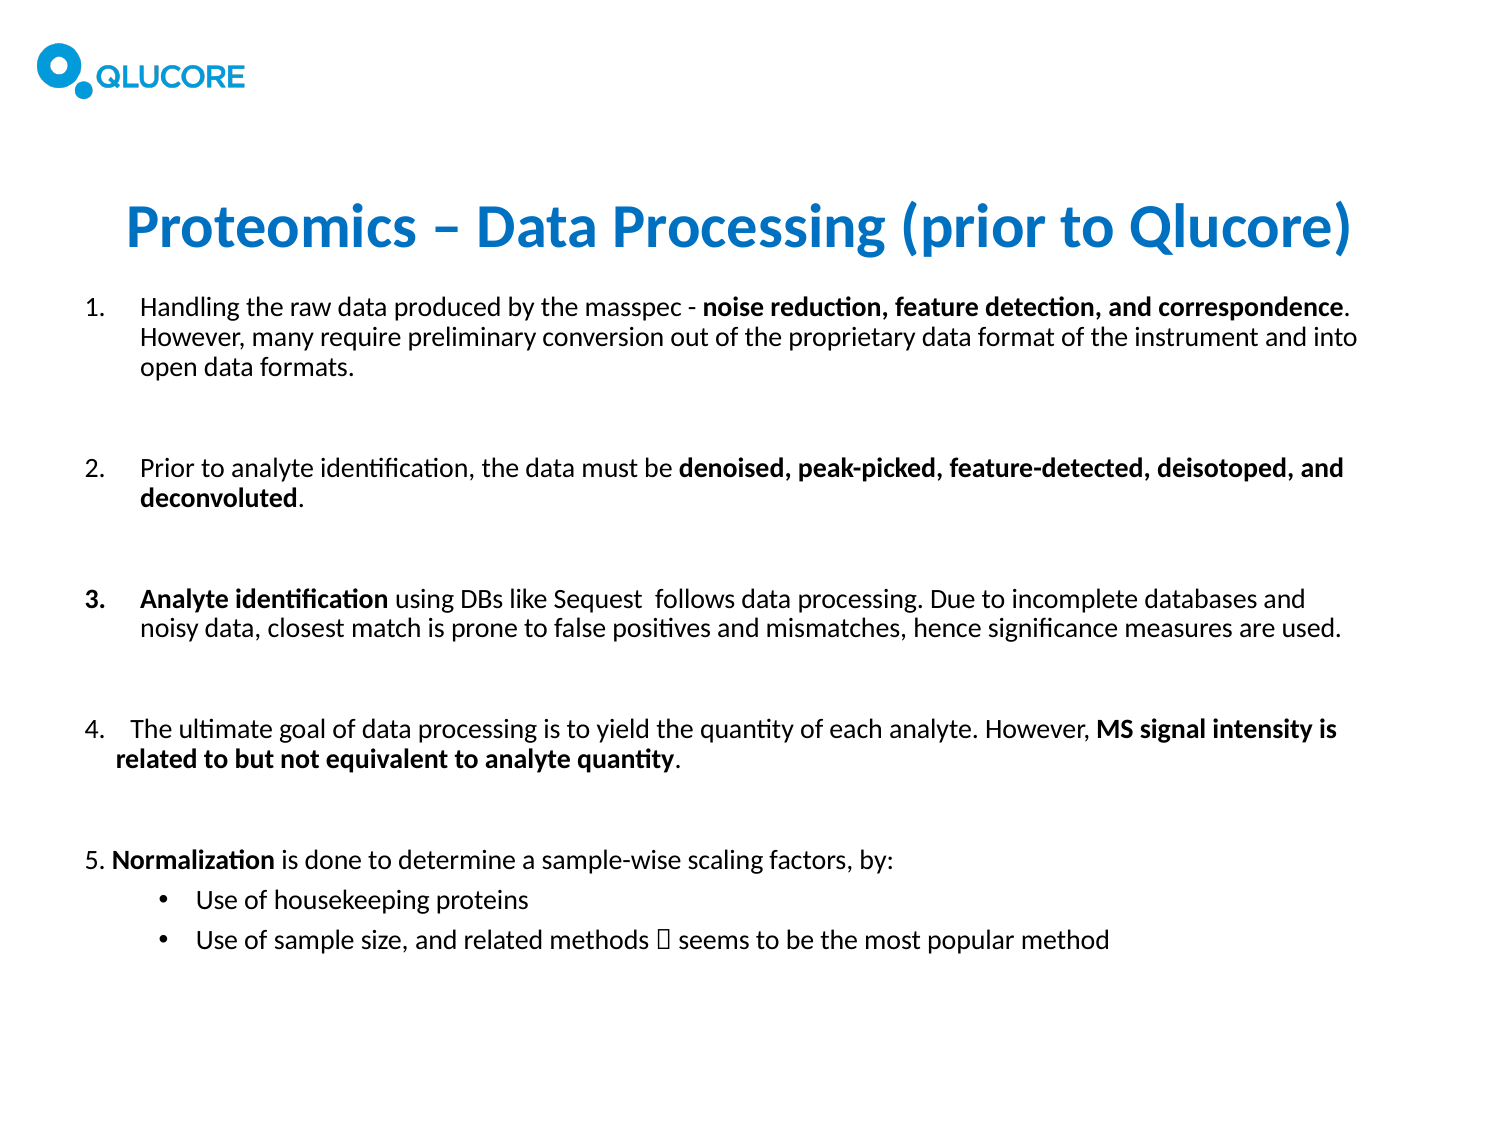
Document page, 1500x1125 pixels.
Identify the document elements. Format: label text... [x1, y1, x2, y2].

title Proteomics – Data Processing (prior to Qlucore) [0, 140, 1500, 304]
text_box Handling the raw data produced by the masspec - noise reduction, feature detection, and correspondence. However, many require preliminary conversion out of the proprietary data format of the instrument and into open data formats. Prior to analyte identification, the data must be denoised, peak-picked, feature-detected, deisotoped, and deconvoluted. Analyte identification using DBs like Sequest follows data processing. Due to incomplete databases and noisy data, closest match is prone to false positives and mismatches, hence significance measures are used. 4. The ultimate goal of data processing is to yield the quantity of each analyte. However, MS signal intensity is related to but not equivalent to analyte quantity. 5. Normalization is done to determine a sample-wise scaling factors, by: Use of housekeeping proteins Use of sample size, and related methods  seems to be the most popular method [73, 287, 1373, 968]
picture [23, 29, 258, 113]
